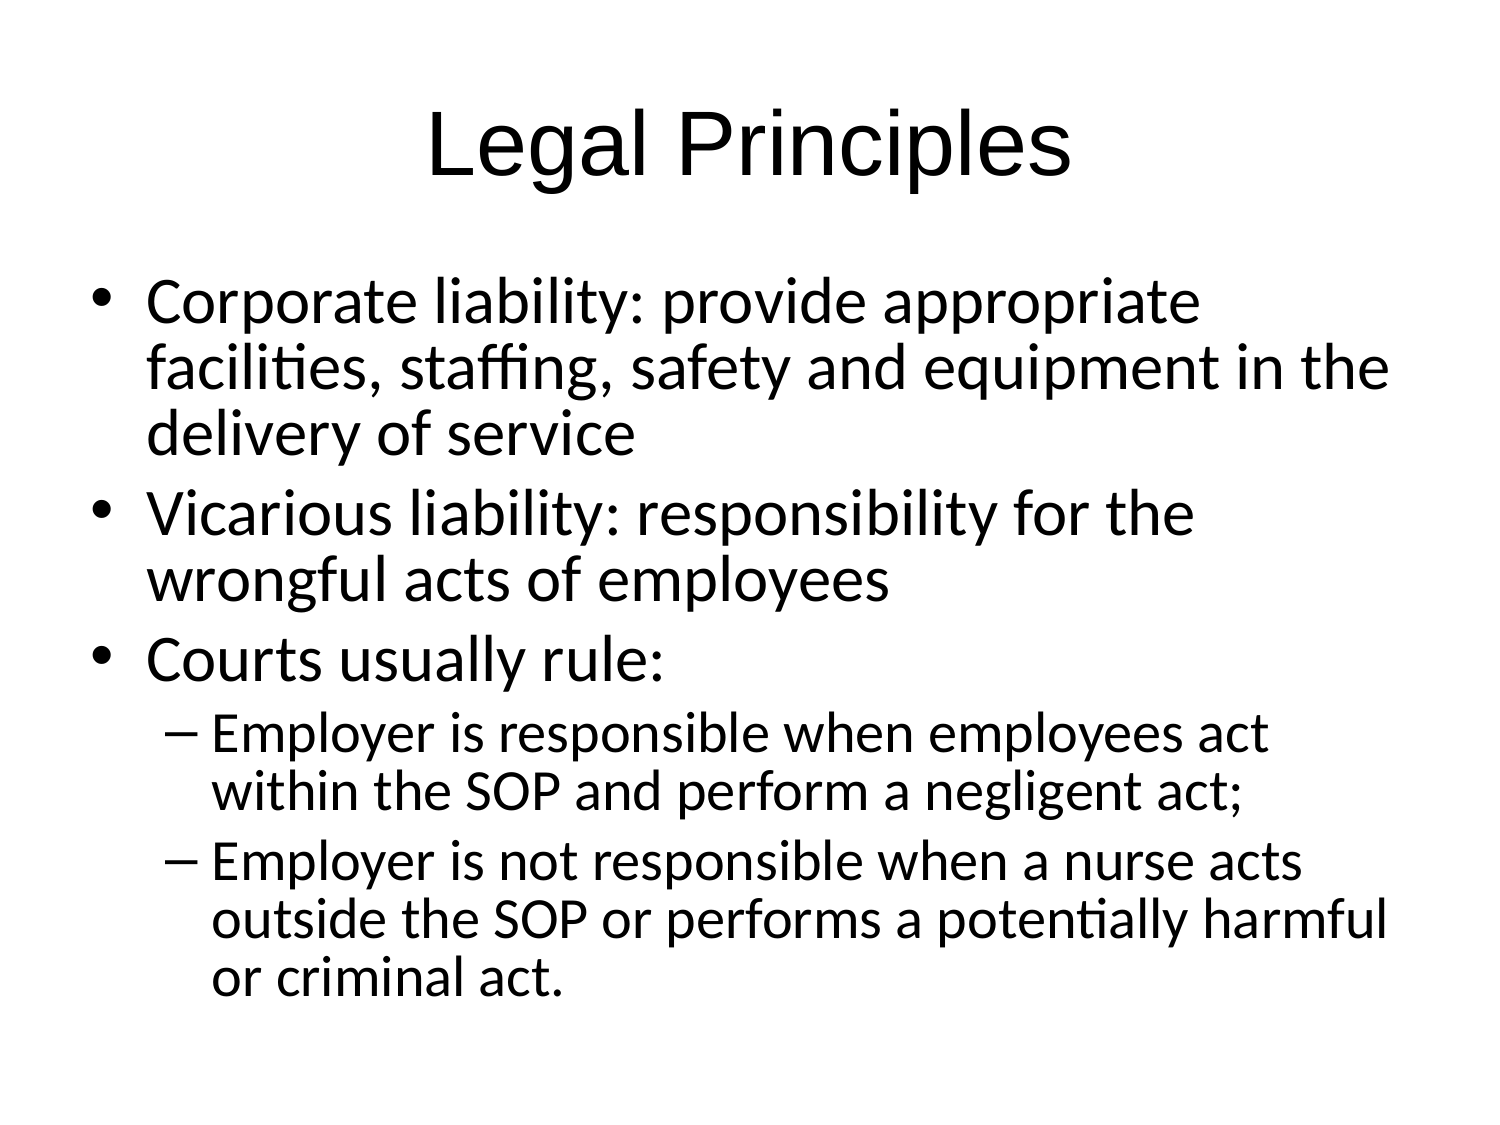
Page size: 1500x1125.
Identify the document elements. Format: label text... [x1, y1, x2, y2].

title Legal Principles [74, 44, 1426, 233]
list Corporate liability: provide appropriate facilities, staffing, safety and equipment in the delivery of service Vicarious liability: responsibility for the wrongful acts of employees Courts usually rule: Employer is responsible when employees act within the SOP and perform a negligent act; Employer is not responsible when a nurse acts outside the SOP or performs a potentially harmful or criminal act. [74, 262, 1426, 1006]
